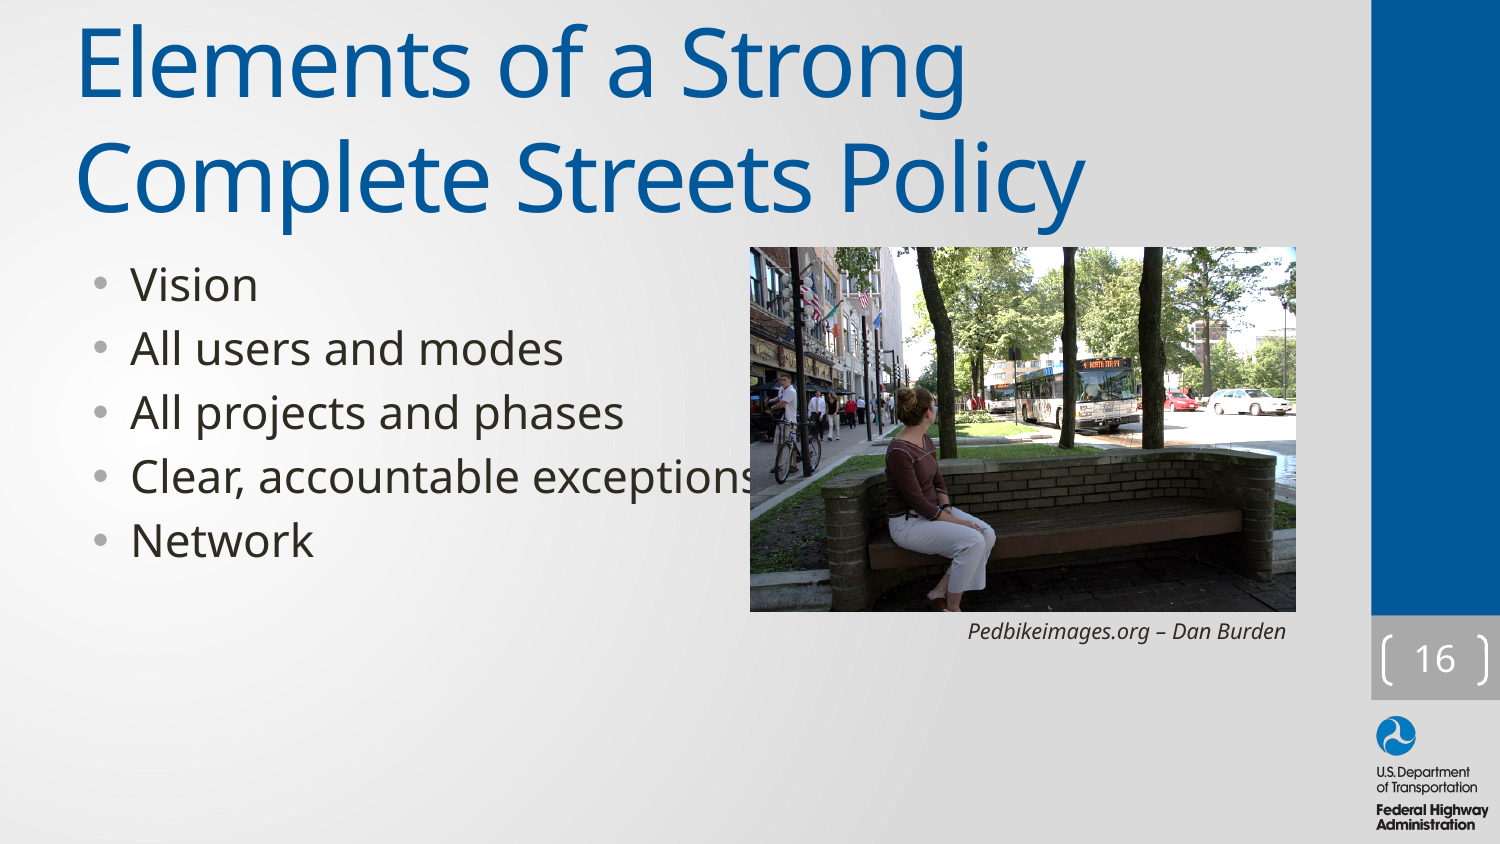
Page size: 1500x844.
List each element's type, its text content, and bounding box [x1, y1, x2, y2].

slide_number 16 [1381, 634, 1488, 687]
list Vision All users and modes All projects and phases Clear, accountable exceptions Network [58, 247, 1309, 788]
title Elements of a Strong Complete Streets Policy [58, 46, 1309, 187]
picture [749, 247, 1296, 612]
text_box Pedbikeimages.org – Dan Burden [802, 617, 1302, 652]
